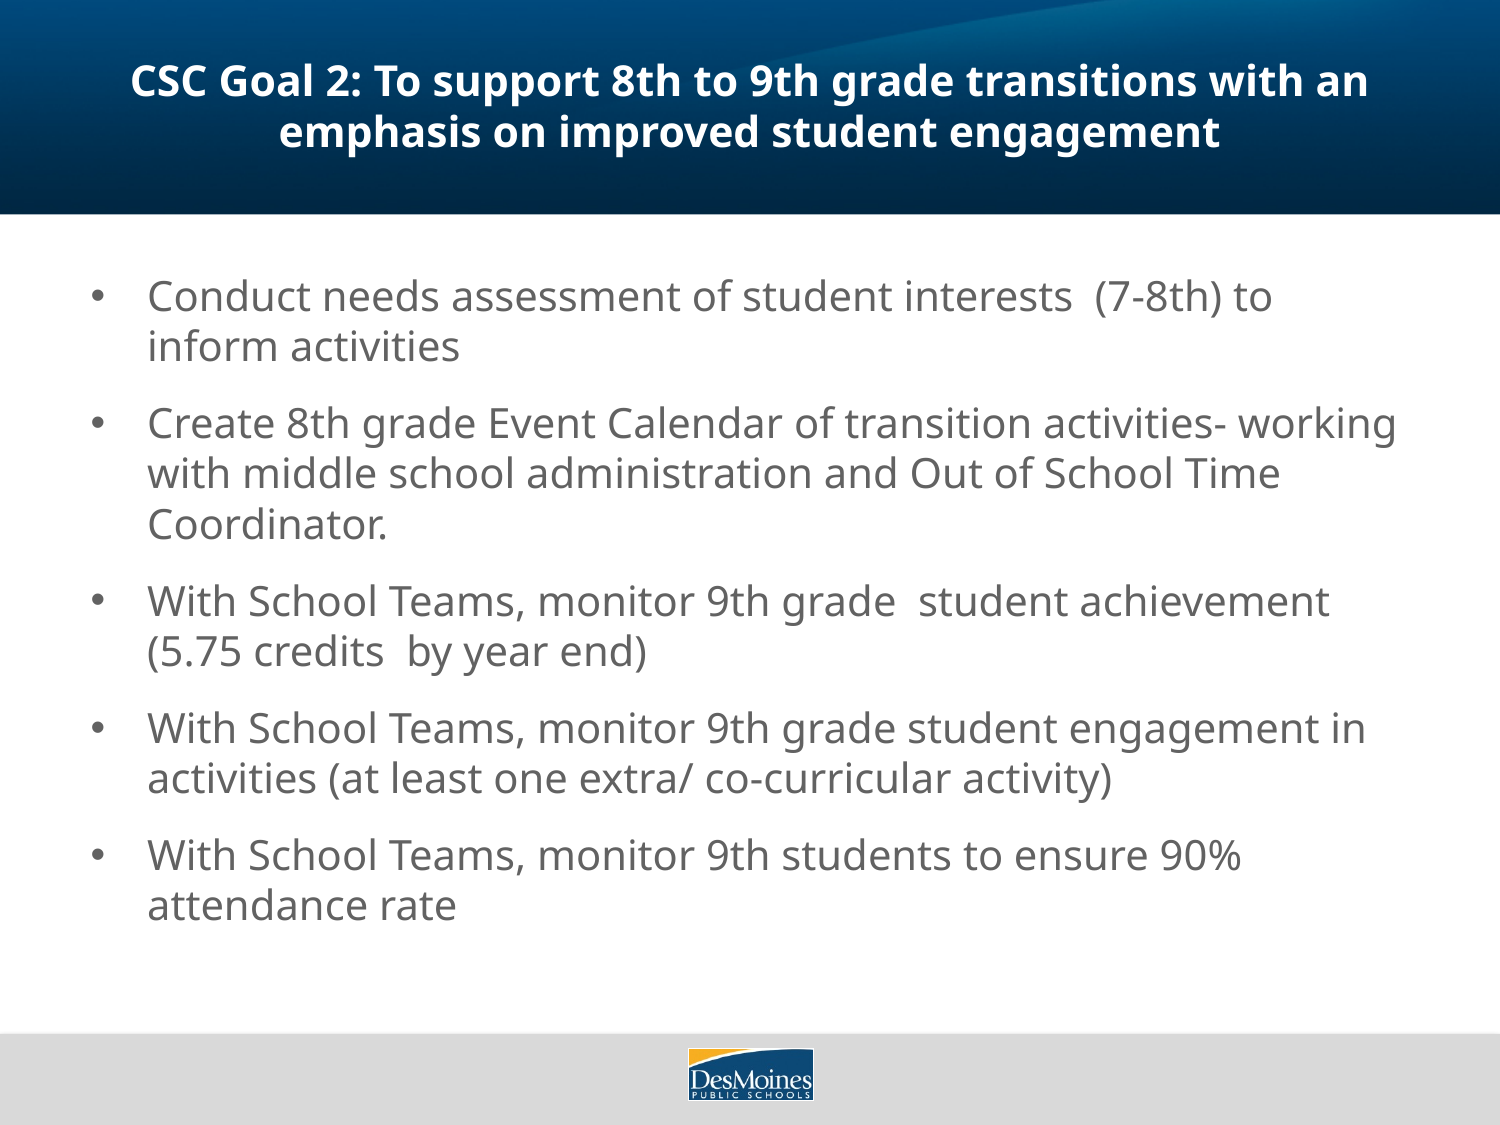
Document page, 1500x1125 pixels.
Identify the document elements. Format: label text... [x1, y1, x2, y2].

picture [0, 0, 1500, 1033]
title CSC Goal 2: To support 8th to 9th grade transitions with an emphasis on improved student engagement [75, 45, 1425, 233]
list Conduct needs assessment of student interests (7-8th) to inform activities Create 8th grade Event Calendar of transition activities- working with middle school administration and Out of School Time Coordinator. With School Teams, monitor 9th grade student achievement (5.75 credits by year end) With School Teams, monitor 9th grade student engagement in activities (at least one extra/ co-curricular activity) With School Teams, monitor 9th students to ensure 90% attendance rate [75, 262, 1425, 1005]
picture [689, 1049, 813, 1100]
